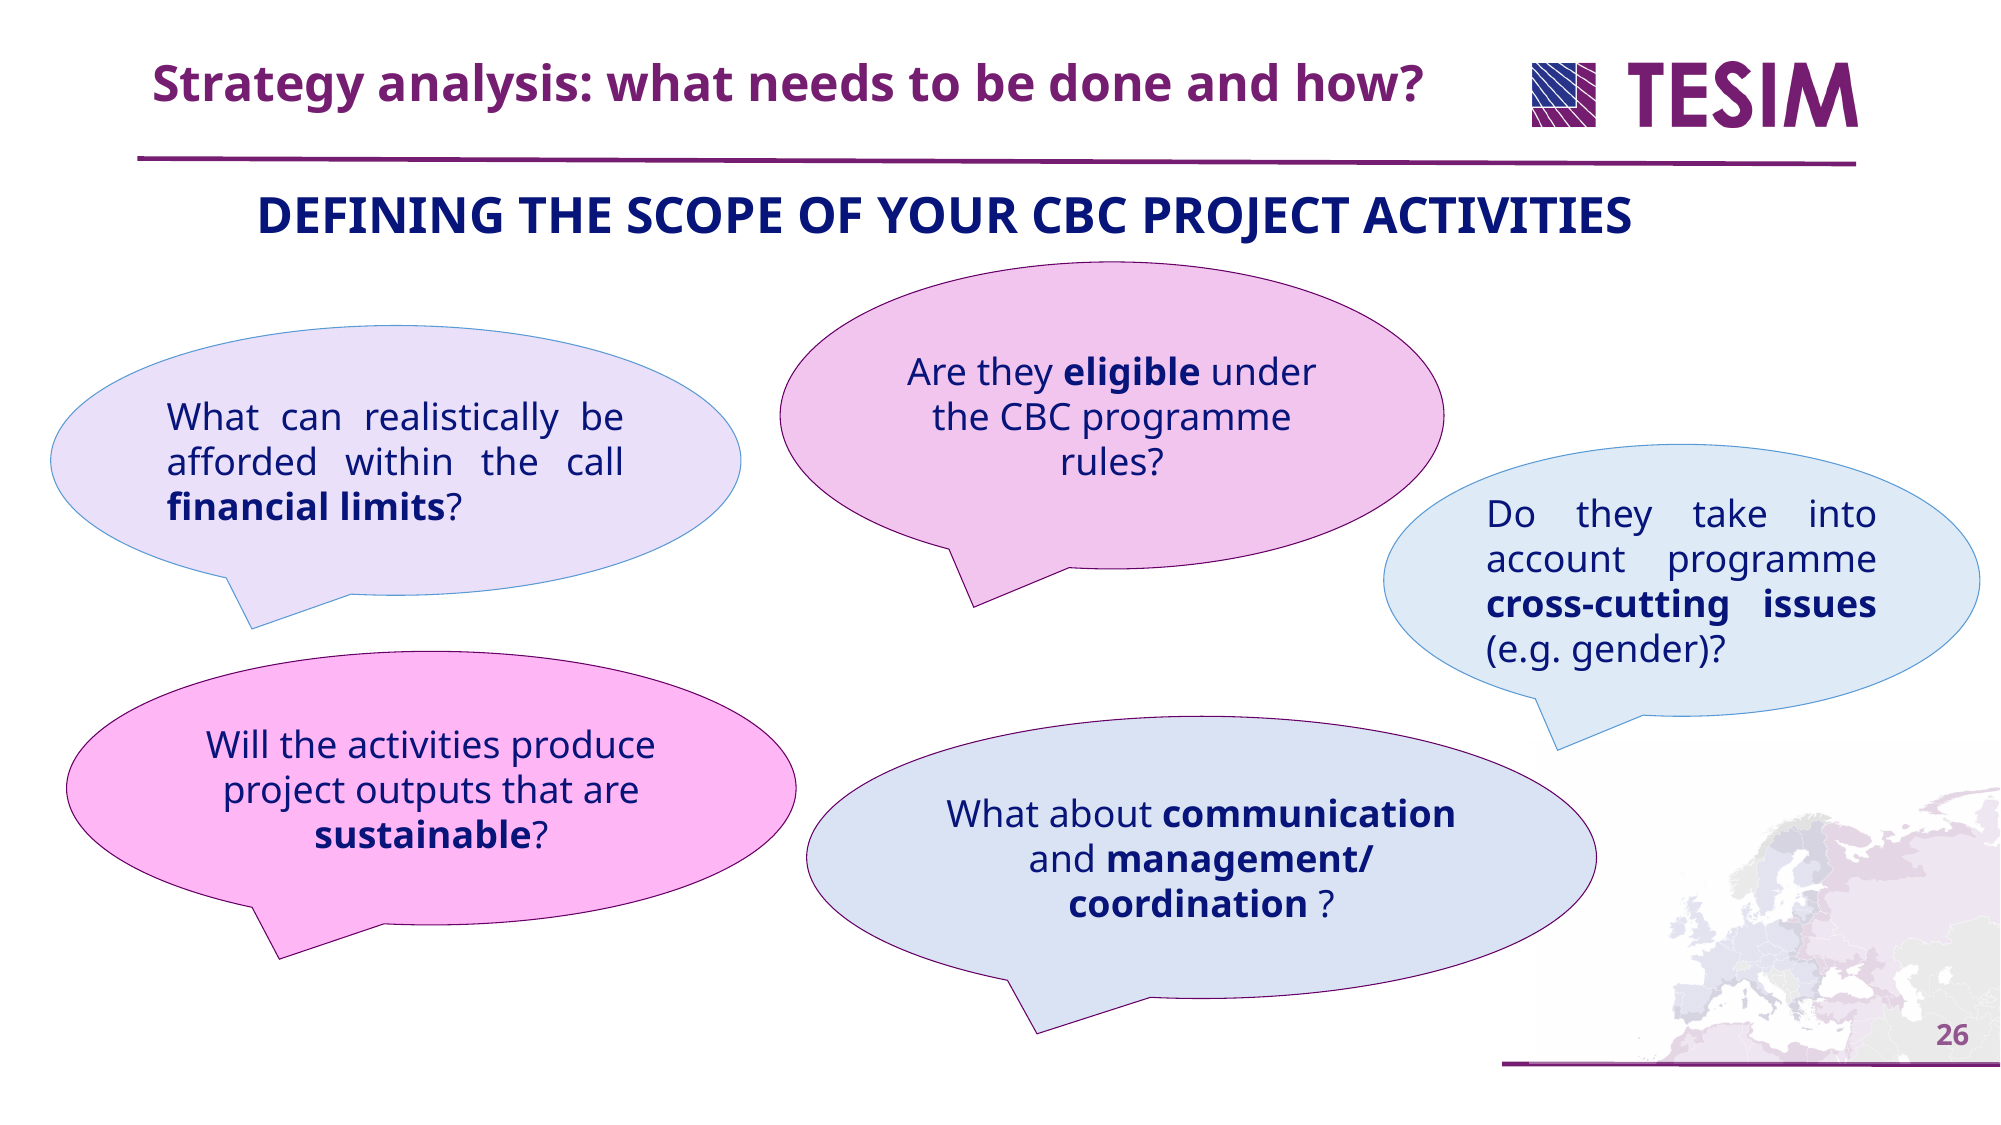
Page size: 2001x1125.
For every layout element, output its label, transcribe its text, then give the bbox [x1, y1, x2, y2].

list Strategy analysis: what needs to be done and how? [137, 51, 1597, 149]
picture [1597, 61, 1858, 128]
text_box Do they take into account programme cross-cutting issues (e.g. gender)? [1383, 443, 1981, 751]
text_box What can realistically be afforded within the call financial limits? [50, 324, 742, 630]
text_box What about communication and management/ coordination ? [806, 715, 1598, 1035]
list DEFINING THE SCOPE OF YOUR CBC PROJECT ACTIVITIES [137, 183, 1753, 1008]
text_box Are they eligible under the CBC programme rules? [779, 261, 1445, 608]
text_box Will the activities produce project outputs that are sustainable? [66, 650, 797, 960]
